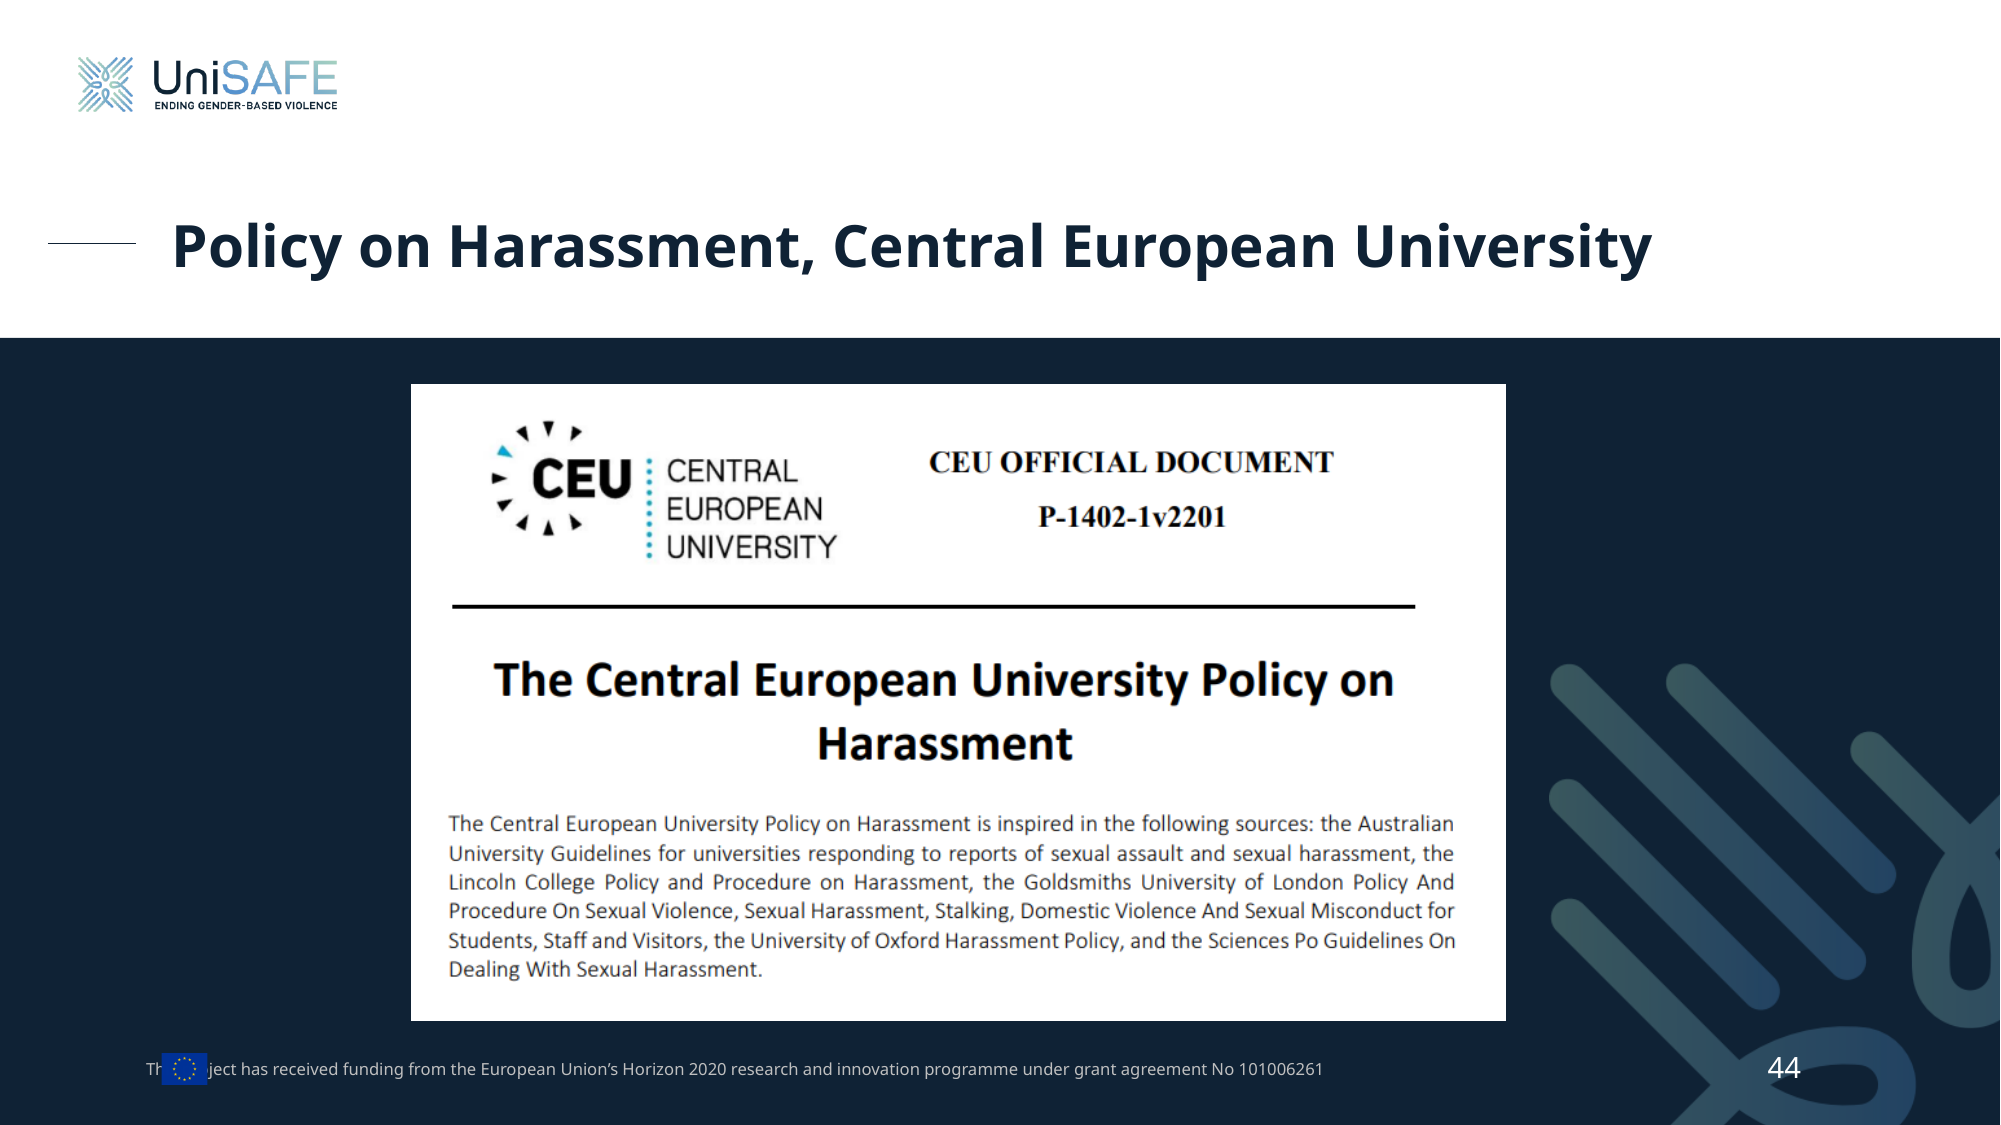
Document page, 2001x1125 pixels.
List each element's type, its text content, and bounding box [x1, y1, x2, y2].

picture [411, 384, 1506, 1021]
picture [78, 57, 337, 112]
title Policy on Harassment, Central European University [171, 185, 1827, 313]
